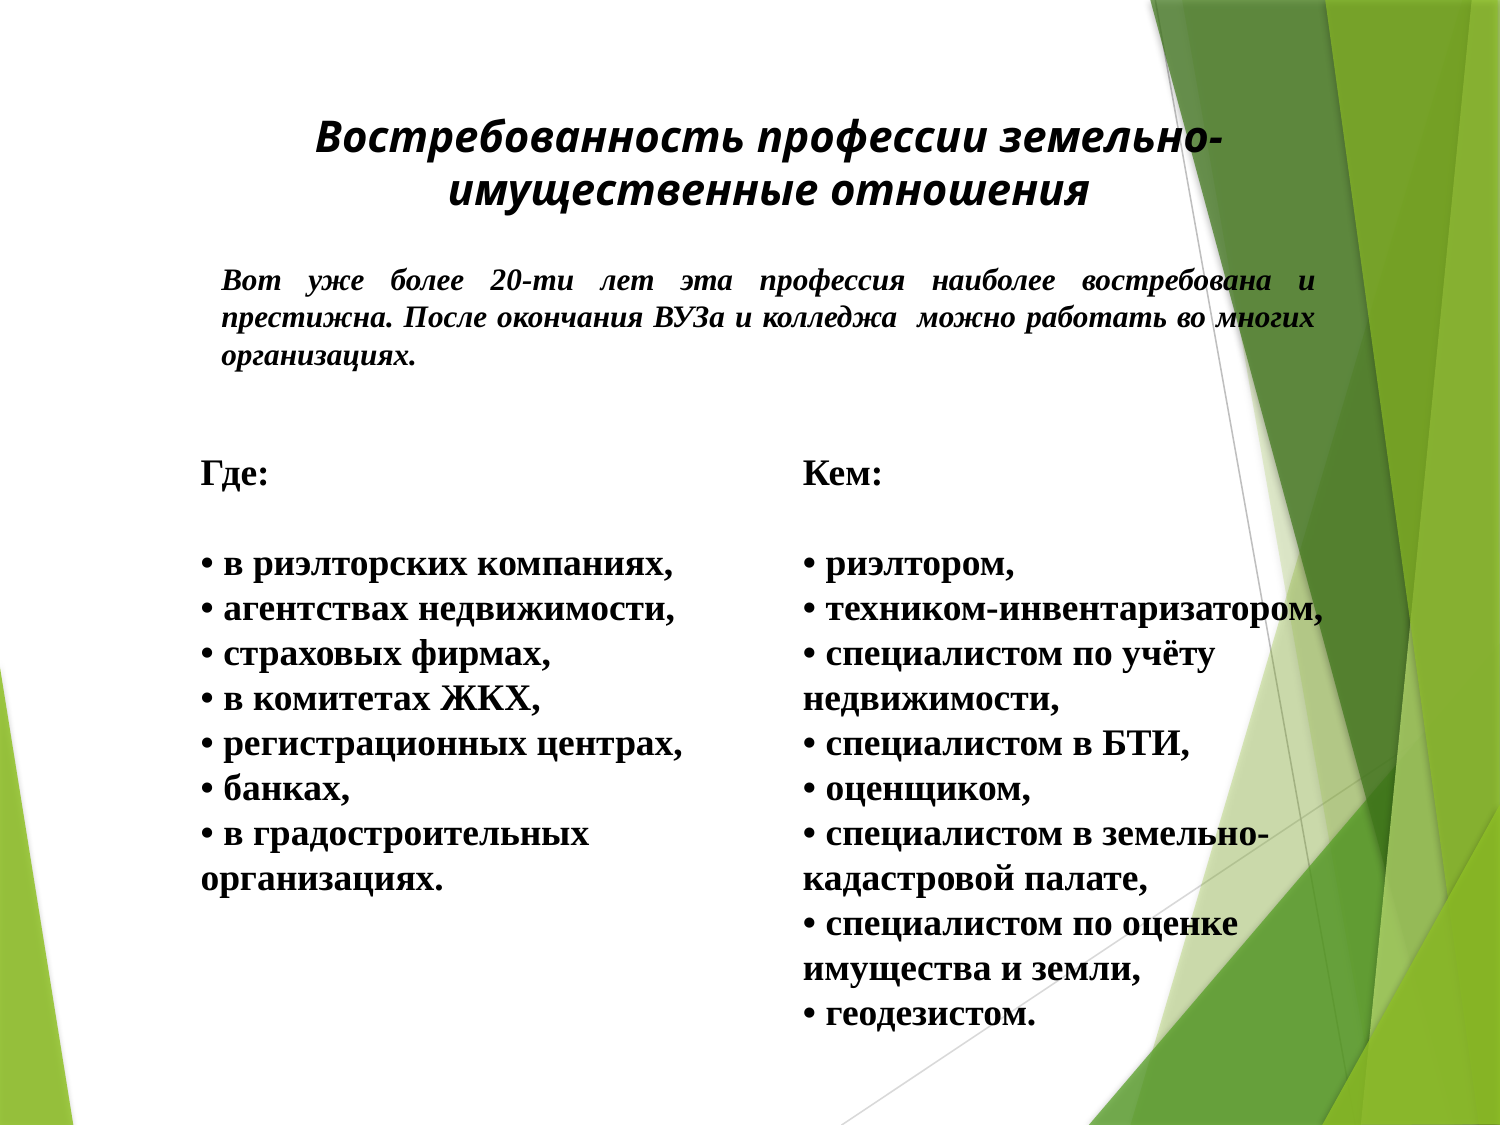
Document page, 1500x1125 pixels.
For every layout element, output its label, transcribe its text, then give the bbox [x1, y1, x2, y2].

text_box Востребованность профессии земельно-имущественные отношения Вот уже более 20-ти лет эта профессия наиболее востребована и престижна. После окончания ВУЗа и колледжа можно работать во многих организациях. [206, 101, 1332, 413]
text_box Где: • в риэлторских компаниях, • агентствах недвижимости, • страховых фирмах, • в комитетах ЖКХ, • регистрационных центрах, • банках, • в градостроительных организациях. Кем: • риэлтором, • техником-инвентаризатором, • специалистом по учёту недвижимости, • специалистом в БТИ, • оценщиком, • специалистом в земельно-кадастровой палате, • специалистом по оценке имущества и земли, • геодезистом. [189, 397, 1417, 963]
